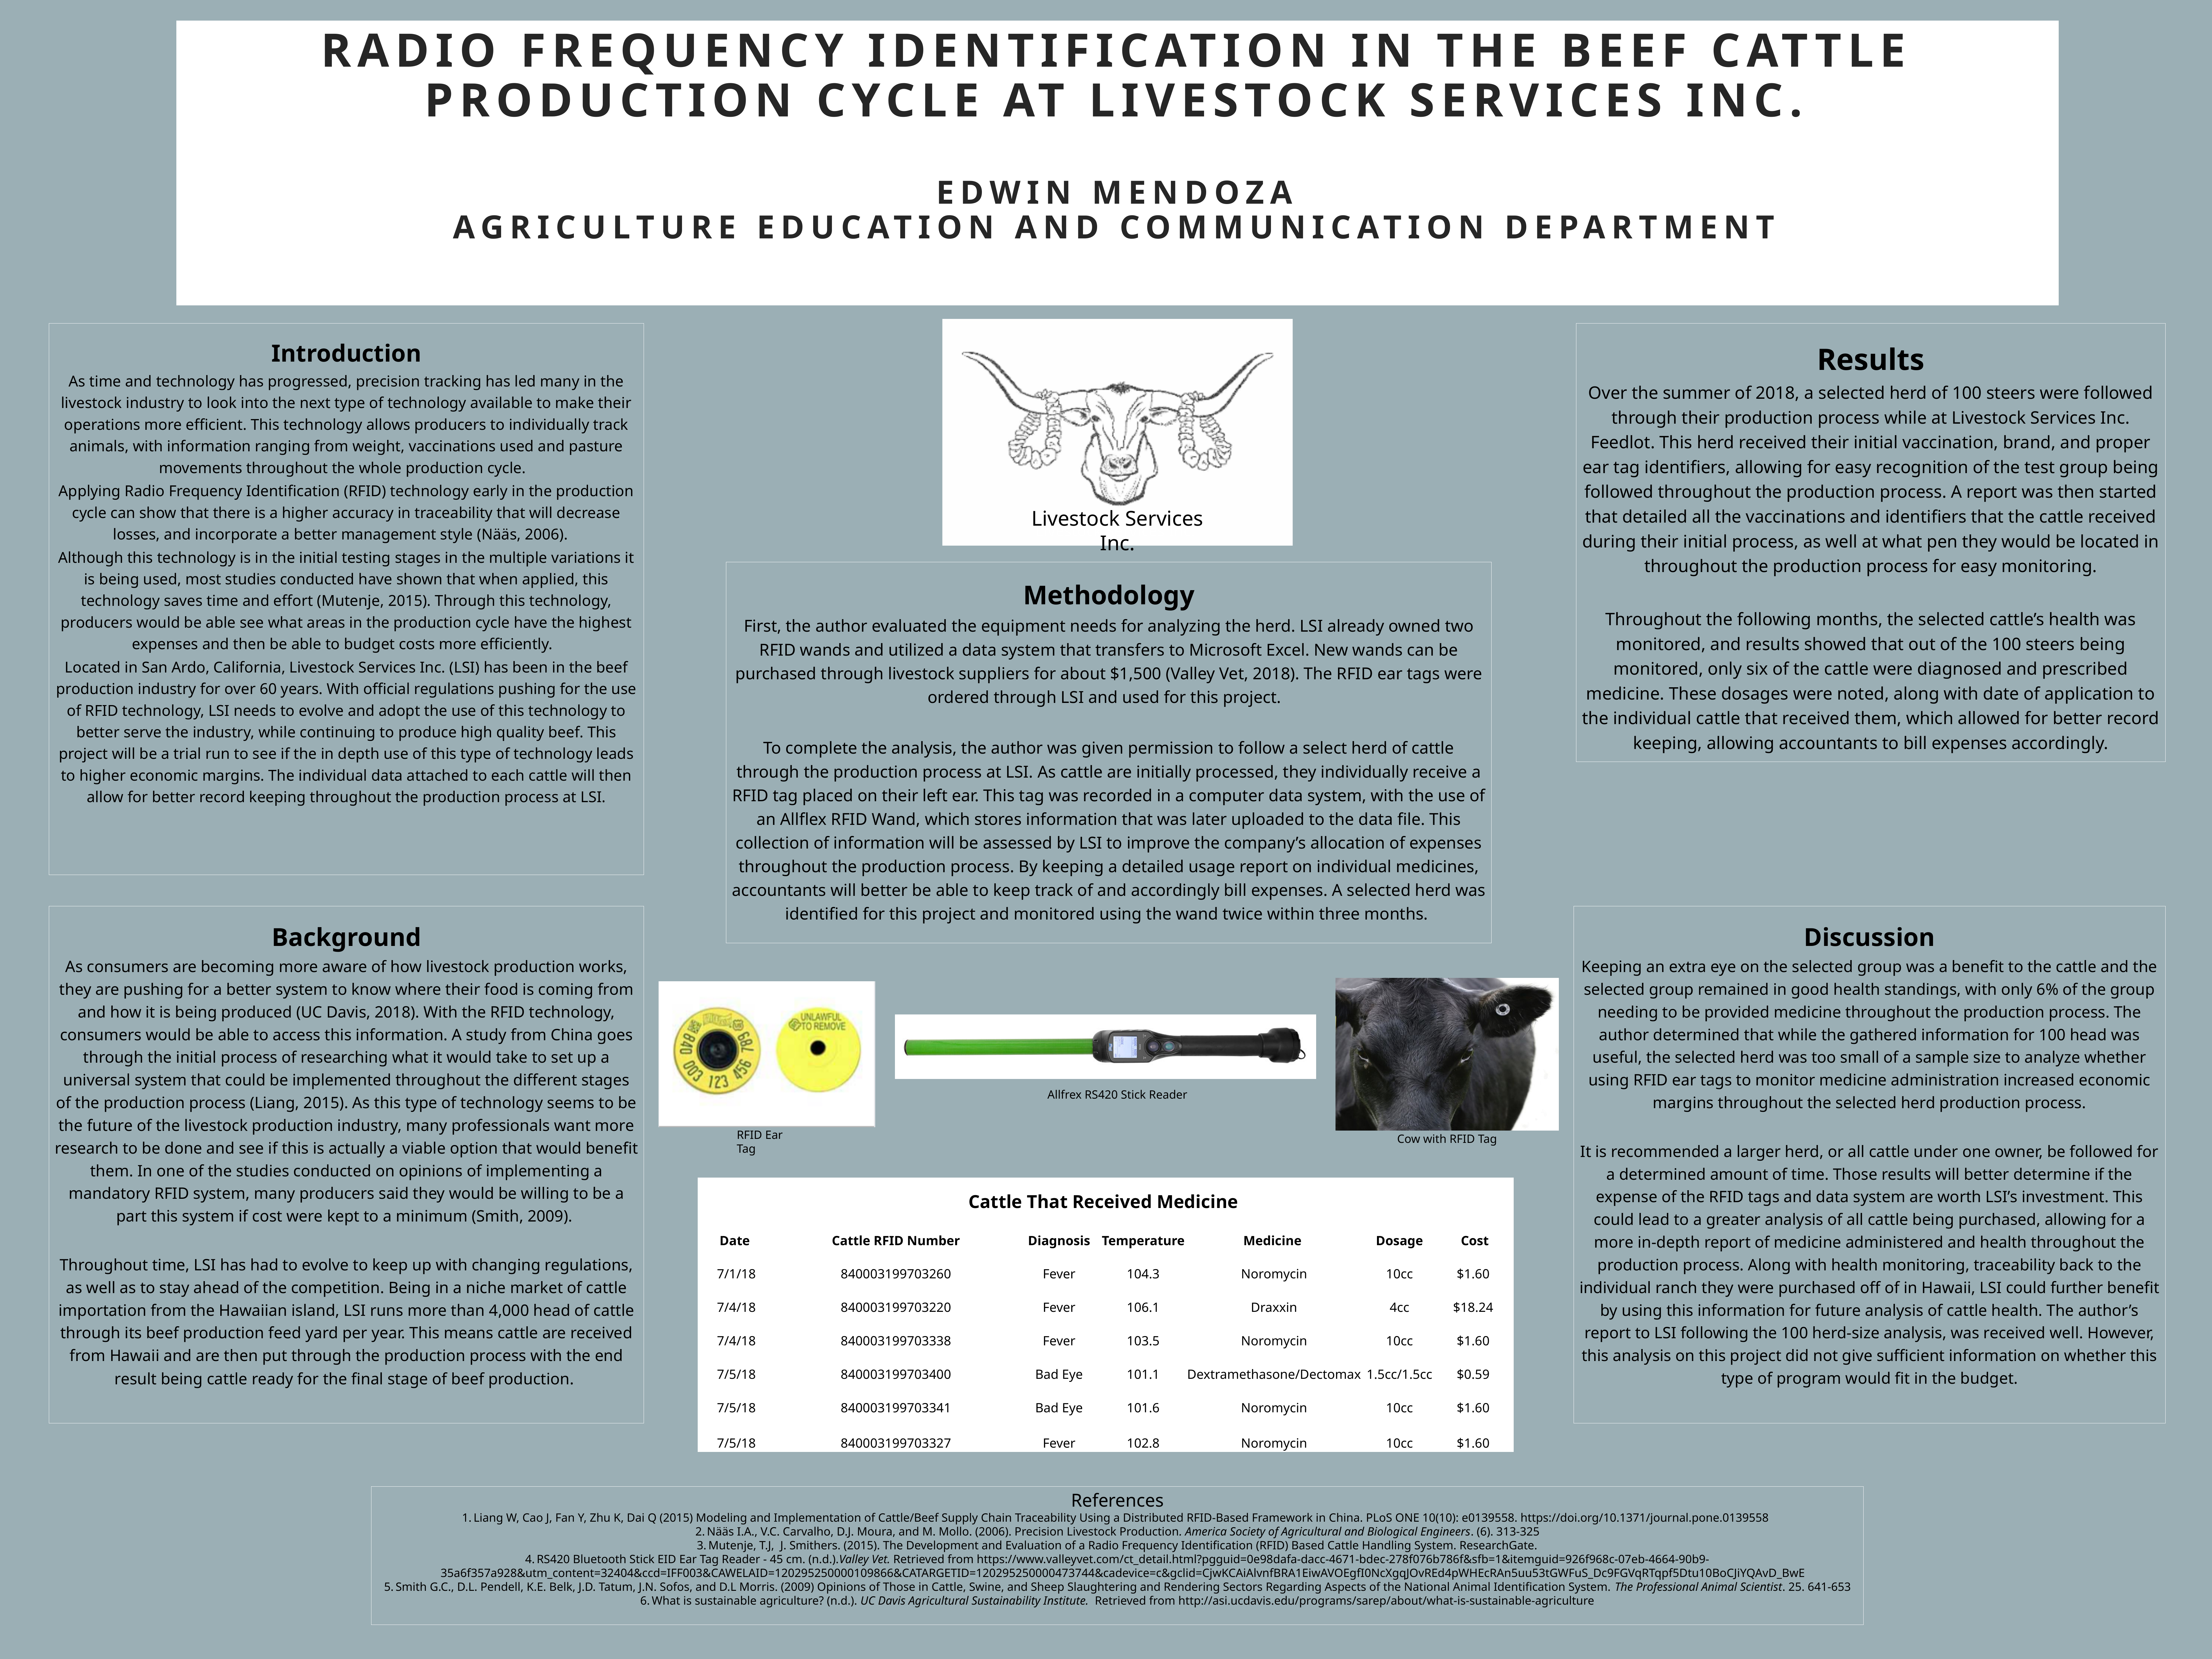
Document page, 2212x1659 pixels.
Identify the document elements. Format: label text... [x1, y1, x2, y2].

table_cell 840003199703220 [775, 1283, 1017, 1316]
table_cell Dosage [1363, 1214, 1436, 1249]
table_cell 101.1 [1101, 1350, 1185, 1382]
text_box References Liang W, Cao J, Fan Y, Zhu K, Dai Q (2015) Modeling and Implementation of Cattle/Beef Supply Chain Traceability Using a Distributed RFID-Based Framework in China. PLoS ONE 10(10): e0139558. https://doi.org/10.1371/journal.pone.0139558 Nääs I.A., V.C. Carvalho, D.J. Moura, and M. Mollo. (2006). Precision Livestock Production. America Society of Agricultural and Biological Engineers. (6). 313-325 Mutenje, T.J, J. Smithers. (2015). The Development and Evaluation of a Radio Frequency Identification (RFID) Based Cattle Handling System. ResearchGate. RS420 Bluetooth Stick EID Ear Tag Reader - 45 cm. (n.d.).Valley Vet. Retrieved from https://www.valleyvet.com/ct_detail.html?pgguid=0e98dafa-dacc-4671-bdec-278f076b786f&sfb=1&itemguid=926f968c-07eb-4664-90b9-35a6f357a928&utm_content=32404&ccd=IFF003&CAWELAID=120295250000109866&CATARGETID=120295250000473744&cadevice=c&gclid=CjwKCAiAlvnfBRA1EiwAVOEgfI0NcXgqJOvREd4pWHEcRAn5uu53tGWFuS_Dc9FGVqRTqpf5Dtu10BoCJiYQAvD_BwE Smith G.C., D.L. Pendell, K.E. Belk, J.D. Tatum, J.N. Sofos, and D.L Morris. (2009) Opinions of Those in Cattle, Swine, and Sheep Slaughtering and Rendering Sectors Regarding Aspects of the National Animal Identification System. The Professional Animal Scientist. 25. 641-653 What is sustainable agriculture? (n.d.). UC Davis Agricultural Sustainability Institute. Retrieved from http://asi.ucdavis.edu/programs/sarep/about/what-is-sustainable-agriculture [371, 1486, 1864, 1625]
text_box Methodology First, the author evaluated the equipment needs for analyzing the herd. LSI already owned two RFID wands and utilized a data system that transfers to Microsoft Excel. New wands can be purchased through livestock suppliers for about $1,500 (Valley Vet, 2018). The RFID ear tags were ordered through LSI and used for this project. To complete the analysis, the author was given permission to follow a select herd of cattle through the production process at LSI. As cattle are initially processed, they individually receive a RFID tag placed on their left ear. This tag was recorded in a computer data system, with the use of an Allflex RFID Wand, which stores information that was later uploaded to the data file. This collection of information will be assessed by LSI to improve the company’s allocation of expenses throughout the production process. By keeping a detailed usage report on individual medicines, accountants will better be able to keep track of and accordingly bill expenses. A selected herd was identified for this project and monitored using the wand twice within three months. [726, 562, 1492, 943]
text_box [933, 319, 1302, 548]
table_cell 840003199703400 [775, 1350, 1017, 1382]
table_cell 1.5cc/1.5cc [1363, 1350, 1436, 1382]
text_box Cow with RFID Tag [1393, 1131, 1502, 1148]
table_cell Cattle RFID Number [775, 1214, 1017, 1249]
table_cell Noromycin [1186, 1383, 1363, 1416]
table_cell Bad Eye [1017, 1350, 1101, 1382]
table_cell 10cc [1363, 1249, 1436, 1282]
table_cell Bad Eye [1017, 1383, 1101, 1416]
picture [1335, 978, 1559, 1131]
table_cell $18.24 [1437, 1283, 1513, 1316]
table_cell Fever [1017, 1249, 1101, 1282]
subtitle Introduction As time and technology has progressed, precision tracking has led many in the livestock industry to look into the next type of technology available to make their operations more efficient. This technology allows producers to individually track animals, with information ranging from weight, vaccinations used and pasture movements throughout the whole production cycle. Applying Radio Frequency Identification (RFID) technology early in the production cycle can show that there is a higher accuracy in traceability that will decrease losses, and incorporate a better management style (Nääs, 2006). Although this technology is in the initial testing stages in the multiple variations it is being used, most studies conducted have shown that when applied, this technology saves time and effort (Mutenje, 2015). Through this technology, producers would be able see what areas in the production cycle have the highest expenses and then be able to budget costs more efficiently. Located in San Ardo, California, Livestock Services Inc. (LSI) has been in the beef production industry for over 60 years. With official regulations pushing for the use of RFID technology, LSI needs to evolve and adopt the use of this technology to better serve the industry, while continuing to produce high quality beef. This project will be a trial run to see if the in depth use of this type of technology leads to higher economic margins. The individual data attached to each cattle will then allow for better record keeping throughout the production process at LSI. [49, 323, 644, 875]
table_cell Draxxin [1186, 1283, 1363, 1316]
table_cell 10cc [1363, 1416, 1436, 1451]
table_cell 7/4/18 [698, 1283, 775, 1316]
table_cell 840003199703338 [775, 1316, 1017, 1349]
table_cell 103.5 [1101, 1316, 1185, 1349]
table_cell 4cc [1363, 1283, 1436, 1316]
table_cell $1.60 [1437, 1383, 1513, 1416]
table_cell $1.60 [1437, 1416, 1513, 1451]
table_cell 106.1 [1101, 1283, 1185, 1316]
text_box Results Over the summer of 2018, a selected herd of 100 steers were followed through their production process while at Livestock Services Inc. Feedlot. This herd received their initial vaccination, brand, and proper ear tag identifiers, allowing for easy recognition of the test group being followed throughout the production process. A report was then started that detailed all the vaccinations and identifiers that the cattle received during their initial process, as well at what pen they would be located in throughout the production process for easy monitoring. Throughout the following months, the selected cattle’s health was monitored, and results showed that out of the 100 steers being monitored, only six of the cattle were diagnosed and prescribed medicine. These dosages were noted, along with date of application to the individual cattle that received them, which allowed for better record keeping, allowing accountants to bill expenses accordingly. [1576, 323, 2166, 762]
table_cell Noromycin [1186, 1316, 1363, 1349]
table_cell Temperature [1101, 1214, 1185, 1249]
table_cell 7/5/18 [698, 1350, 775, 1382]
table_cell $1.60 [1437, 1249, 1513, 1282]
table_cell Noromycin [1186, 1416, 1363, 1451]
title Radio Frequency Identification in the Beef Cattle Production Cycle at Livestock Services Inc. Edwin Mendoza Agriculture Education and Communication Department [176, 21, 2059, 305]
table_cell 7/4/18 [698, 1316, 775, 1349]
table_cell Fever [1017, 1316, 1101, 1349]
table_cell 7/5/18 [698, 1416, 775, 1451]
table_cell $0.59 [1437, 1350, 1513, 1382]
table_cell 102.8 [1101, 1416, 1185, 1451]
table_cell 104.3 [1101, 1249, 1185, 1282]
picture [895, 1014, 1316, 1079]
table_header Cattle That Received Medicine [698, 1178, 1513, 1213]
text_box Background As consumers are becoming more aware of how livestock production works, they are pushing for a better system to know where their food is coming from and how it is being produced (UC Davis, 2018). With the RFID technology, consumers would be able to access this information. A study from China goes through the initial process of researching what it would take to set up a universal system that could be implemented throughout the different stages of the production process (Liang, 2015). As this type of technology seems to be the future of the livestock production industry, many professionals want more research to be done and see if this is actually a viable option that would benefit them. In one of the studies conducted on opinions of implementing a mandatory RFID system, many producers said they would be willing to be a part this system if cost were kept to a minimum (Smith, 2009). Throughout time, LSI has had to evolve to keep up with changing regulations, as well as to stay ahead of the competition. Being in a niche market of cattle importation from the Hawaiian island, LSI runs more than 4,000 head of cattle through its beef production feed yard per year. This means cattle are received from Hawaii and are then put through the production process with the end result being cattle ready for the final stage of beef production. [49, 906, 644, 1423]
table_cell Cost [1437, 1214, 1513, 1249]
table_cell 840003199703327 [775, 1416, 1017, 1451]
table_cell 840003199703260 [775, 1249, 1017, 1282]
text_box Discussion Keeping an extra eye on the selected group was a benefit to the cattle and the selected group remained in good health standings, with only 6% of the group needing to be provided medicine throughout the production process. The author determined that while the gathered information for 100 head was useful, the selected herd was too small of a sample size to analyze whether using RFID ear tags to monitor medicine administration increased economic margins throughout the selected herd production process. It is recommended a larger herd, or all cattle under one owner, be followed for a determined amount of time. Those results will better determine if the expense of the RFID tags and data system are worth LSI’s investment. This could lead to a greater analysis of all cattle being purchased, allowing for a more in-depth report of medicine administered and health throughout the production process. Along with health monitoring, traceability back to the individual ranch they were purchased off of in Hawaii, LSI could further benefit by using this information for future analysis of cattle health. The author’s report to LSI following the 100 herd-size analysis, was received well. However, this analysis on this project did not give sufficient information on whether this type of program would fit in the budget. [1574, 906, 2166, 1423]
table_cell 101.6 [1101, 1383, 1185, 1416]
text_box Livestock Services Inc. [1010, 548, 1226, 557]
table_cell 840003199703341 [775, 1383, 1017, 1416]
text_box [644, 967, 845, 1085]
picture [658, 981, 875, 1127]
table_cell 10cc [1363, 1316, 1436, 1349]
table_cell 7/5/18 [698, 1383, 775, 1416]
table_cell Dextramethasone/Dectomax [1186, 1350, 1363, 1382]
text_box RFID Ear Tag [732, 1127, 802, 1157]
table_cell Noromycin [1186, 1249, 1363, 1282]
table_cell Diagnosis [1017, 1214, 1101, 1249]
table_cell Medicine [1186, 1214, 1363, 1249]
table_cell 7/1/18 [698, 1249, 775, 1282]
table_cell Date [698, 1214, 775, 1249]
text_box Allfrex RS420 Stick Reader [1030, 1085, 1205, 1104]
table_cell Fever [1017, 1283, 1101, 1316]
table_cell $1.60 [1437, 1316, 1513, 1349]
table_cell Fever [1017, 1416, 1101, 1451]
table_cell 10cc [1363, 1383, 1436, 1416]
